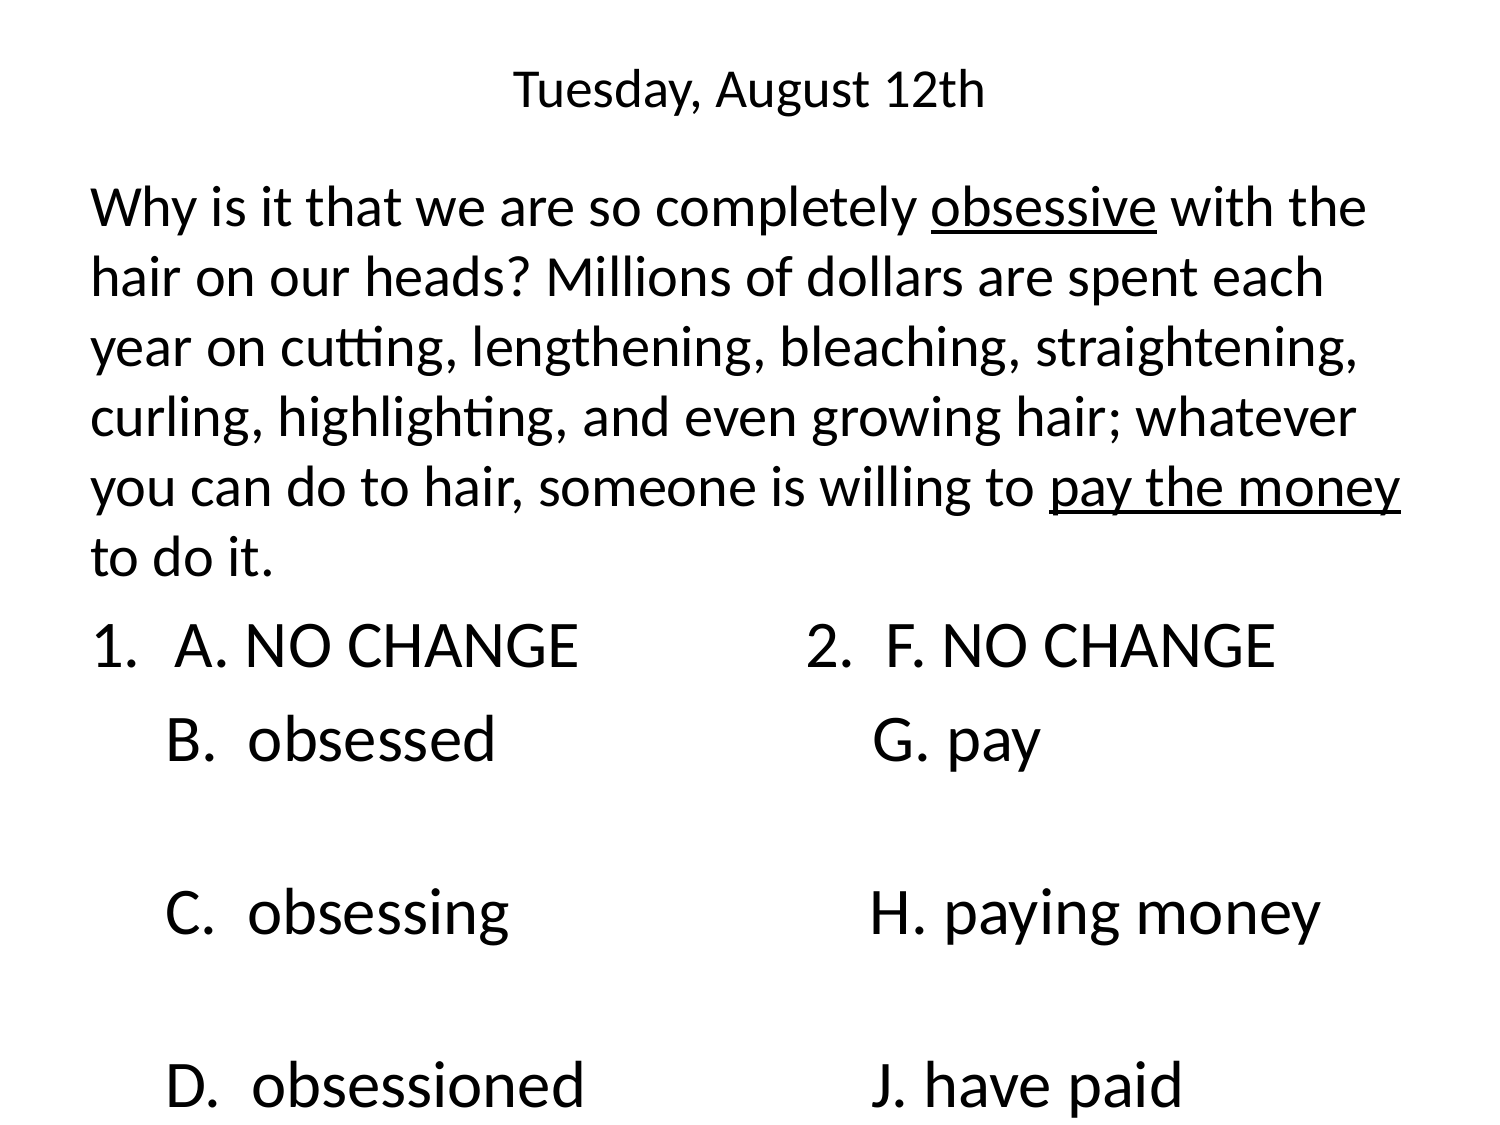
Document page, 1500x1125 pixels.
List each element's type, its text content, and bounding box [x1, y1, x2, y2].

list Why is it that we are so completely obsessive with the hair on our heads? Millions of dollars are spent each year on cutting, lengthening, bleaching, straightening, curling, highlighting, and even growing hair; whatever you can do to hair, someone is willing to pay the money to do it. A. NO CHANGE 2. F. NO CHANGE B. obsessed G. pay C. obsessing H. paying money D. obsessioned J. have paid [75, 160, 1425, 1005]
title Tuesday, August 12th [75, 45, 1425, 127]
